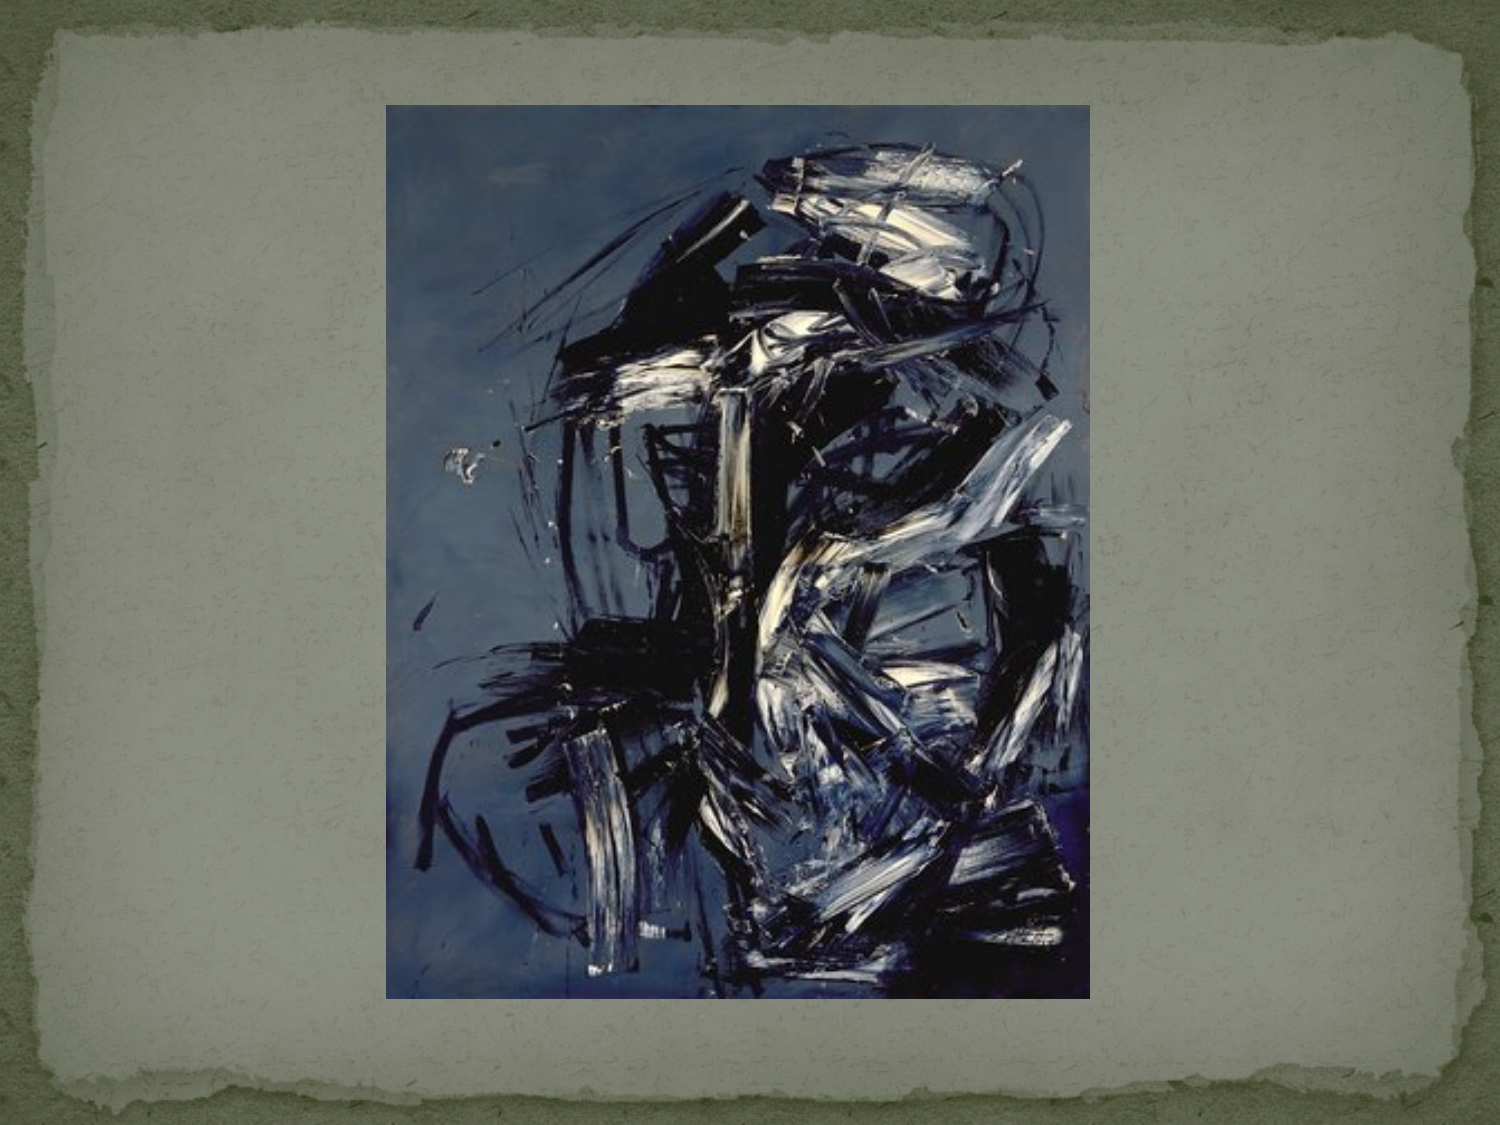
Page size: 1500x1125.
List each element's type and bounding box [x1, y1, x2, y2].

picture [386, 105, 1090, 999]
